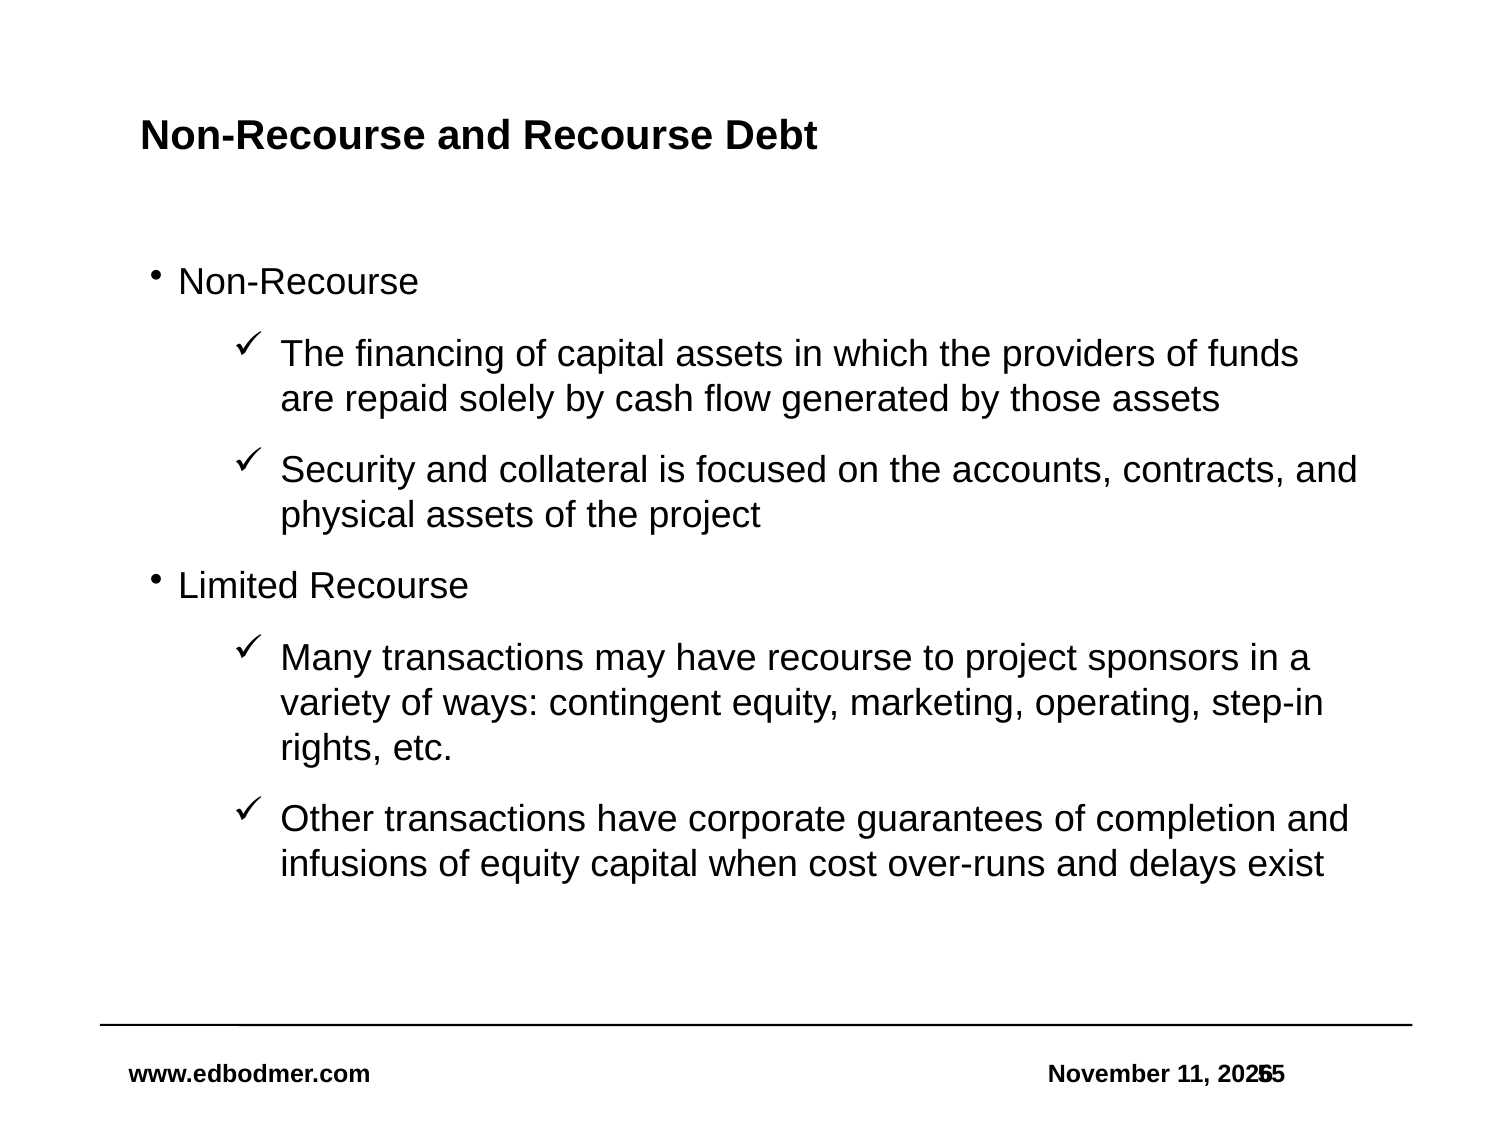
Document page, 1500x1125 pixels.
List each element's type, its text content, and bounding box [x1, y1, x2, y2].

title Non-Recourse and Recourse Debt [124, 99, 1288, 226]
list Non-Recourse The financing of capital assets in which the providers of funds are repaid solely by cash flow generated by those assets Security and collateral is focused on the accounts, contracts, and physical assets of the project Limited Recourse Many transactions may have recourse to project sponsors in a variety of ways: contingent equity, marketing, operating, step-in rights, etc. Other transactions have corporate guarantees of completion and infusions of equity capital when cost over-runs and delays exist [124, 249, 1376, 1001]
